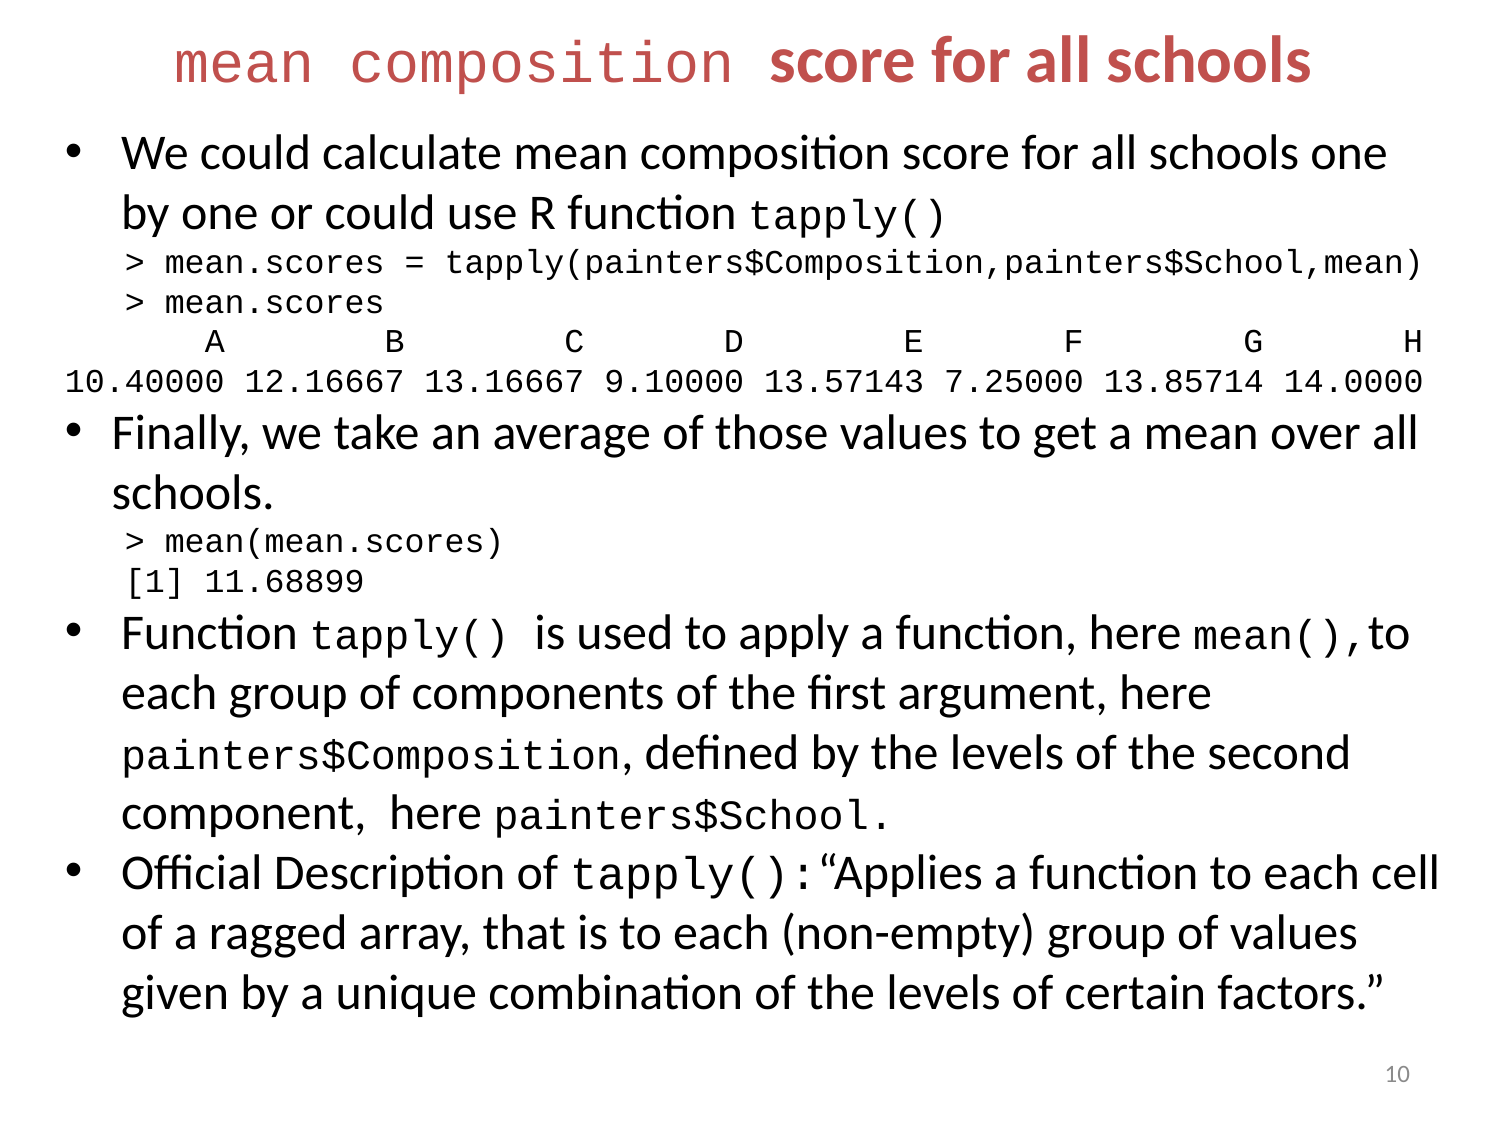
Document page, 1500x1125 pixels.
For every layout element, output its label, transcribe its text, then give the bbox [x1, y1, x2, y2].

slide_number 10 [1074, 1042, 1425, 1103]
title mean composition score for all schools [106, 6, 1382, 107]
text_box We could calculate mean composition score for all schools one by one or could use R function tapply() > mean.scores = tapply(painters$Composition,painters$School,mean) > mean.scores A B C D E F G H 10.40000 12.16667 13.16667 9.10000 13.57143 7.25000 13.85714 14.0000 Finally, we take an average of those values to get a mean over all schools. > mean(mean.scores) [1] 11.68899 Function tapply() is used to apply a function, here mean(),to each group of components of the first argument, here painters$Composition, defined by the levels of the second component, here painters$School. Official Description of tapply():“Applies a function to each cell of a ragged array, that is to each (non-empty) group of values given by a unique combination of the levels of certain factors.” [49, 112, 1463, 1027]
